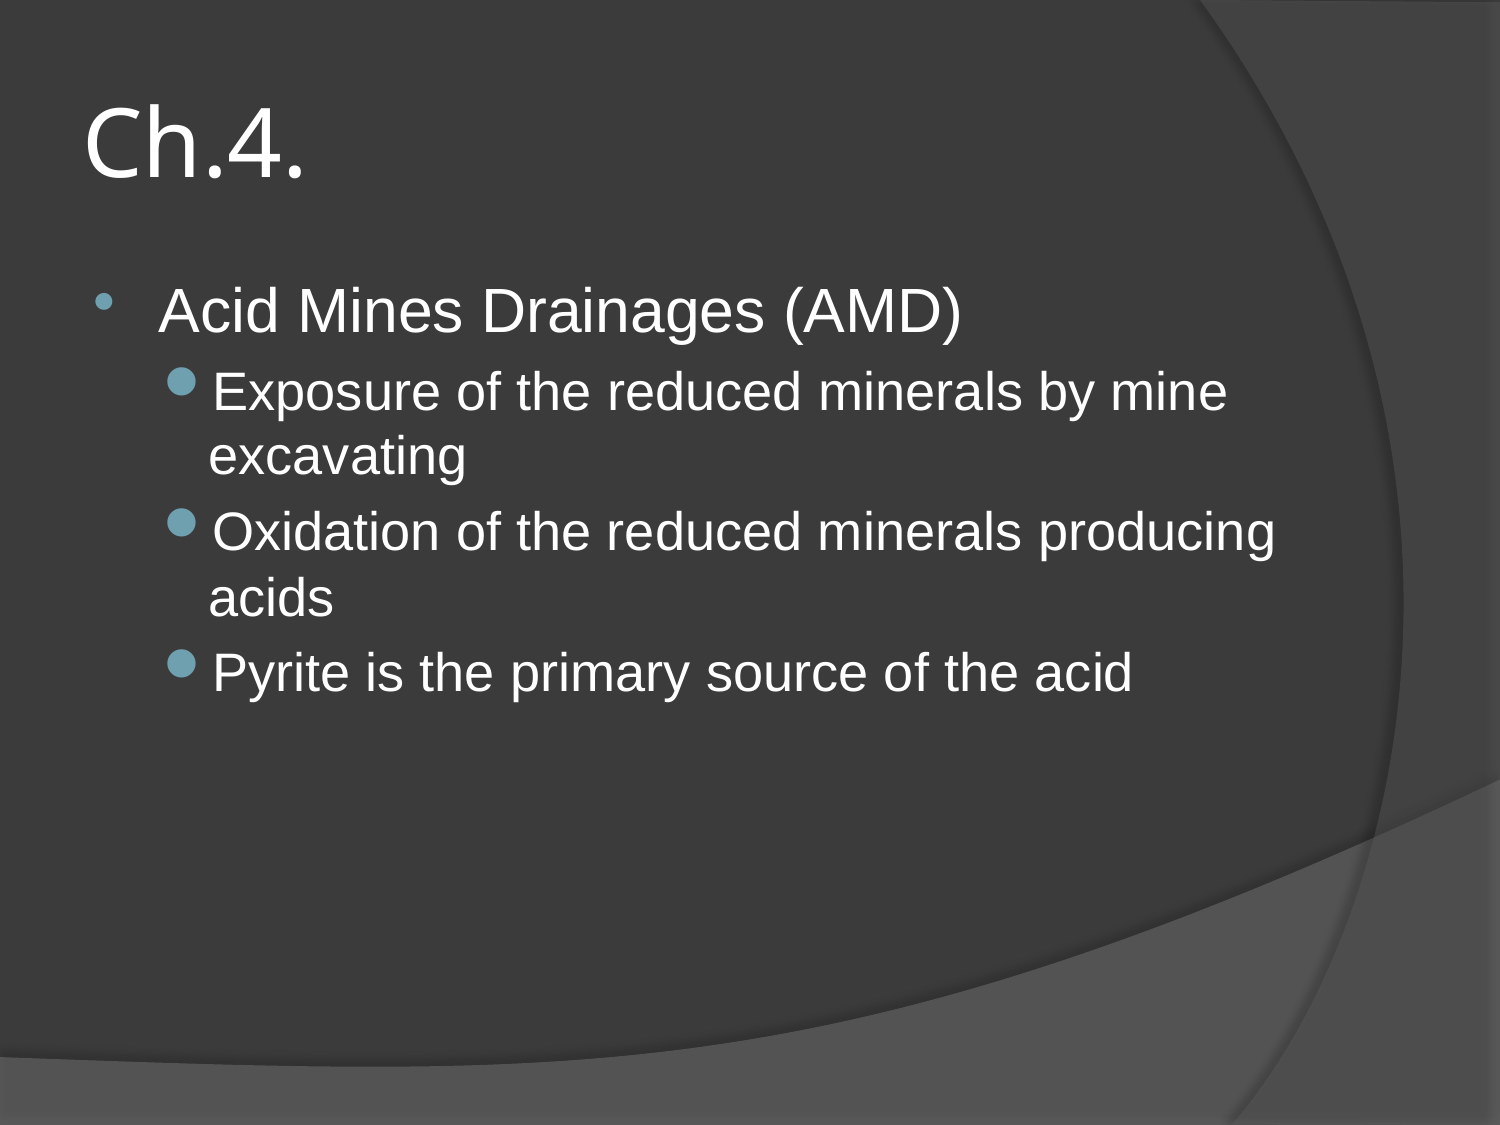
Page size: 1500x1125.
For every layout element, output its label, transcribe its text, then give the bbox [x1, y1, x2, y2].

list Acid Mines Drainages (AMD) Exposure of the reduced minerals by mine excavating Oxidation of the reduced minerals producing acids Pyrite is the primary source of the acid [75, 262, 1300, 1005]
title Ch.4. [75, 45, 1447, 233]
